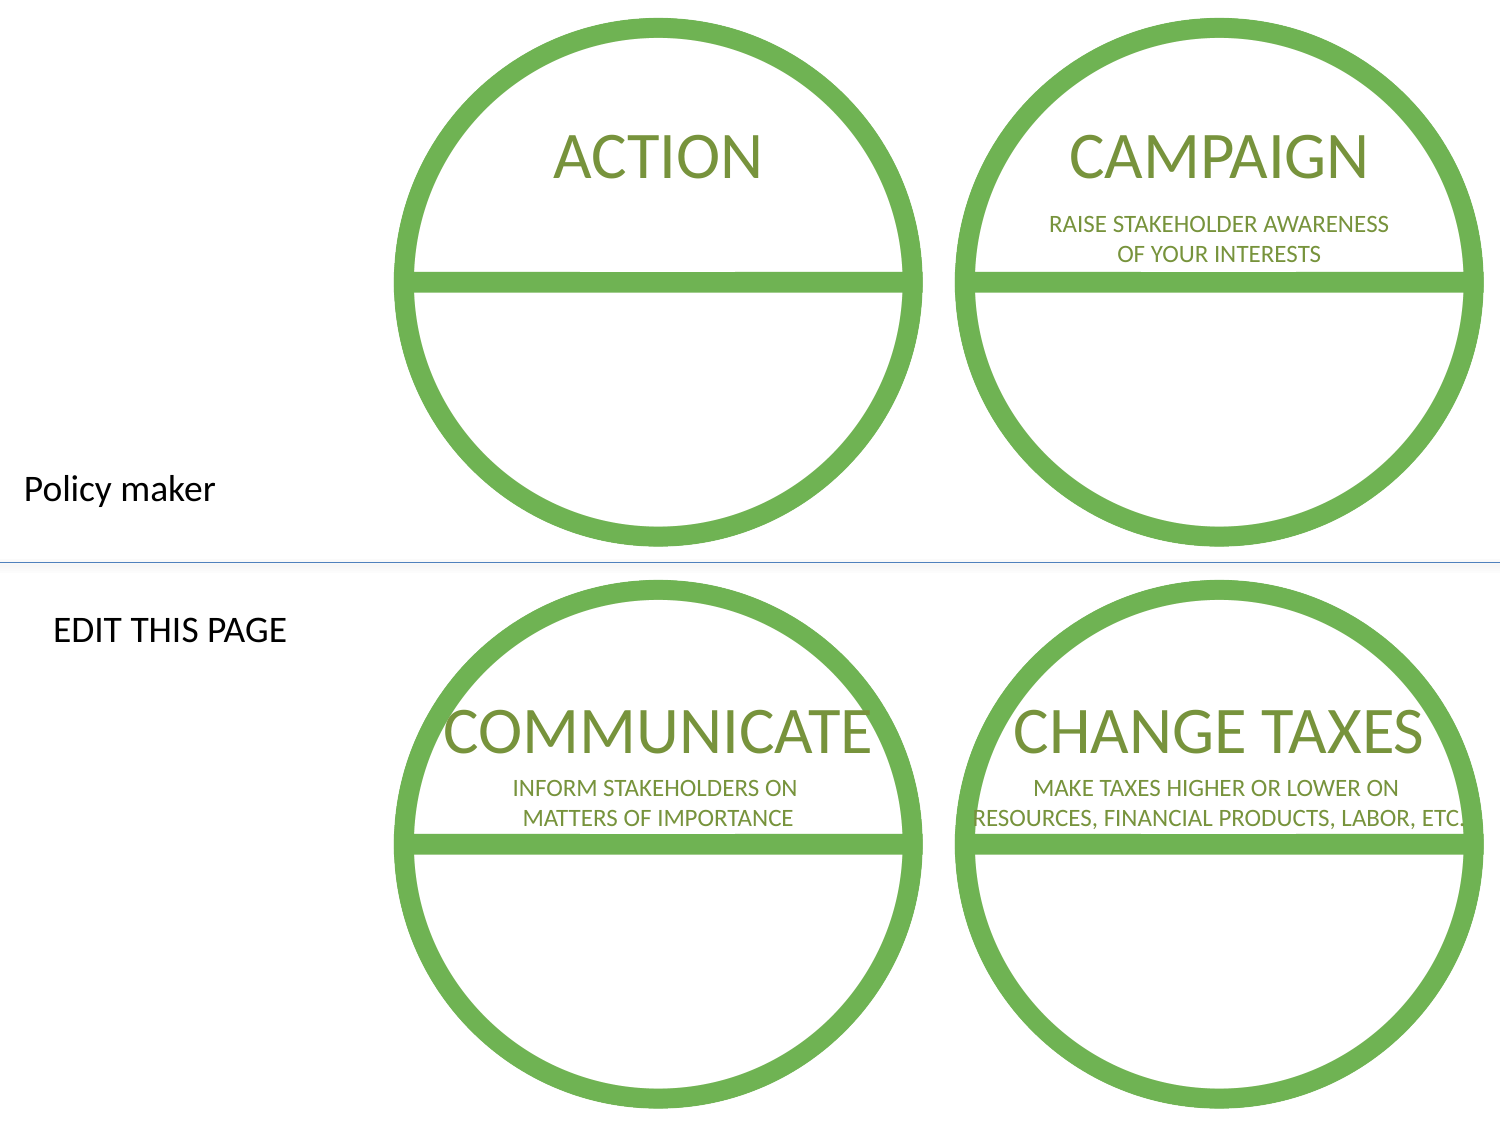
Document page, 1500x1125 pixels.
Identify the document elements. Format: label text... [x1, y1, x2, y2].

picture [377, 1, 1500, 1125]
text_box Policy maker [9, 456, 231, 517]
text_box EDIT THIS PAGE [38, 597, 303, 657]
